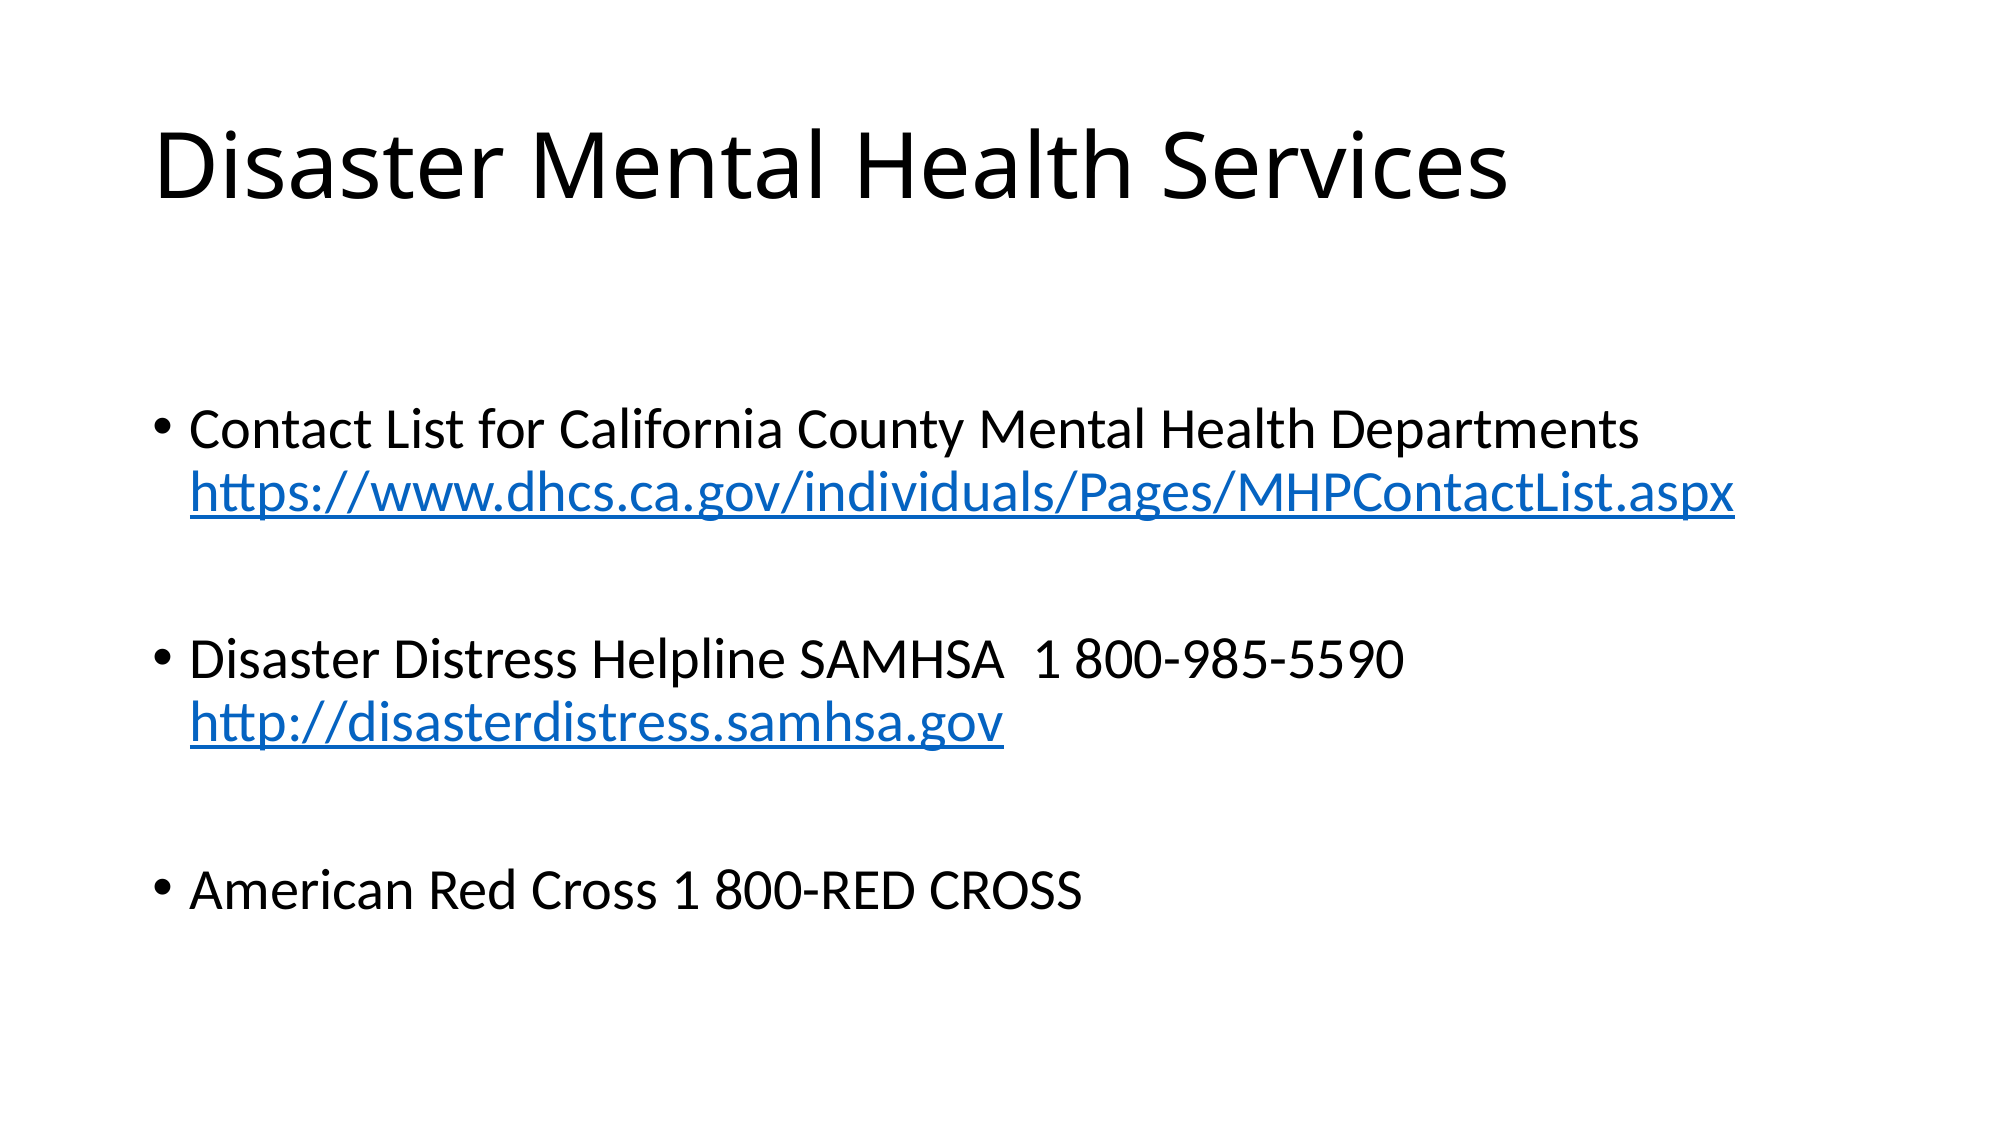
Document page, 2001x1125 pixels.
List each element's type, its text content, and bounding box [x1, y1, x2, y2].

title Disaster Mental Health Services [137, 59, 1863, 278]
list Contact List for California County Mental Health Departments https://www.dhcs.ca.gov/individuals/Pages/MHPContactList.aspx Disaster Distress Helpline SAMHSA 1 800-985-5590 http://disasterdistress.samhsa.gov American Red Cross 1 800-RED CROSS [137, 299, 1863, 1014]
